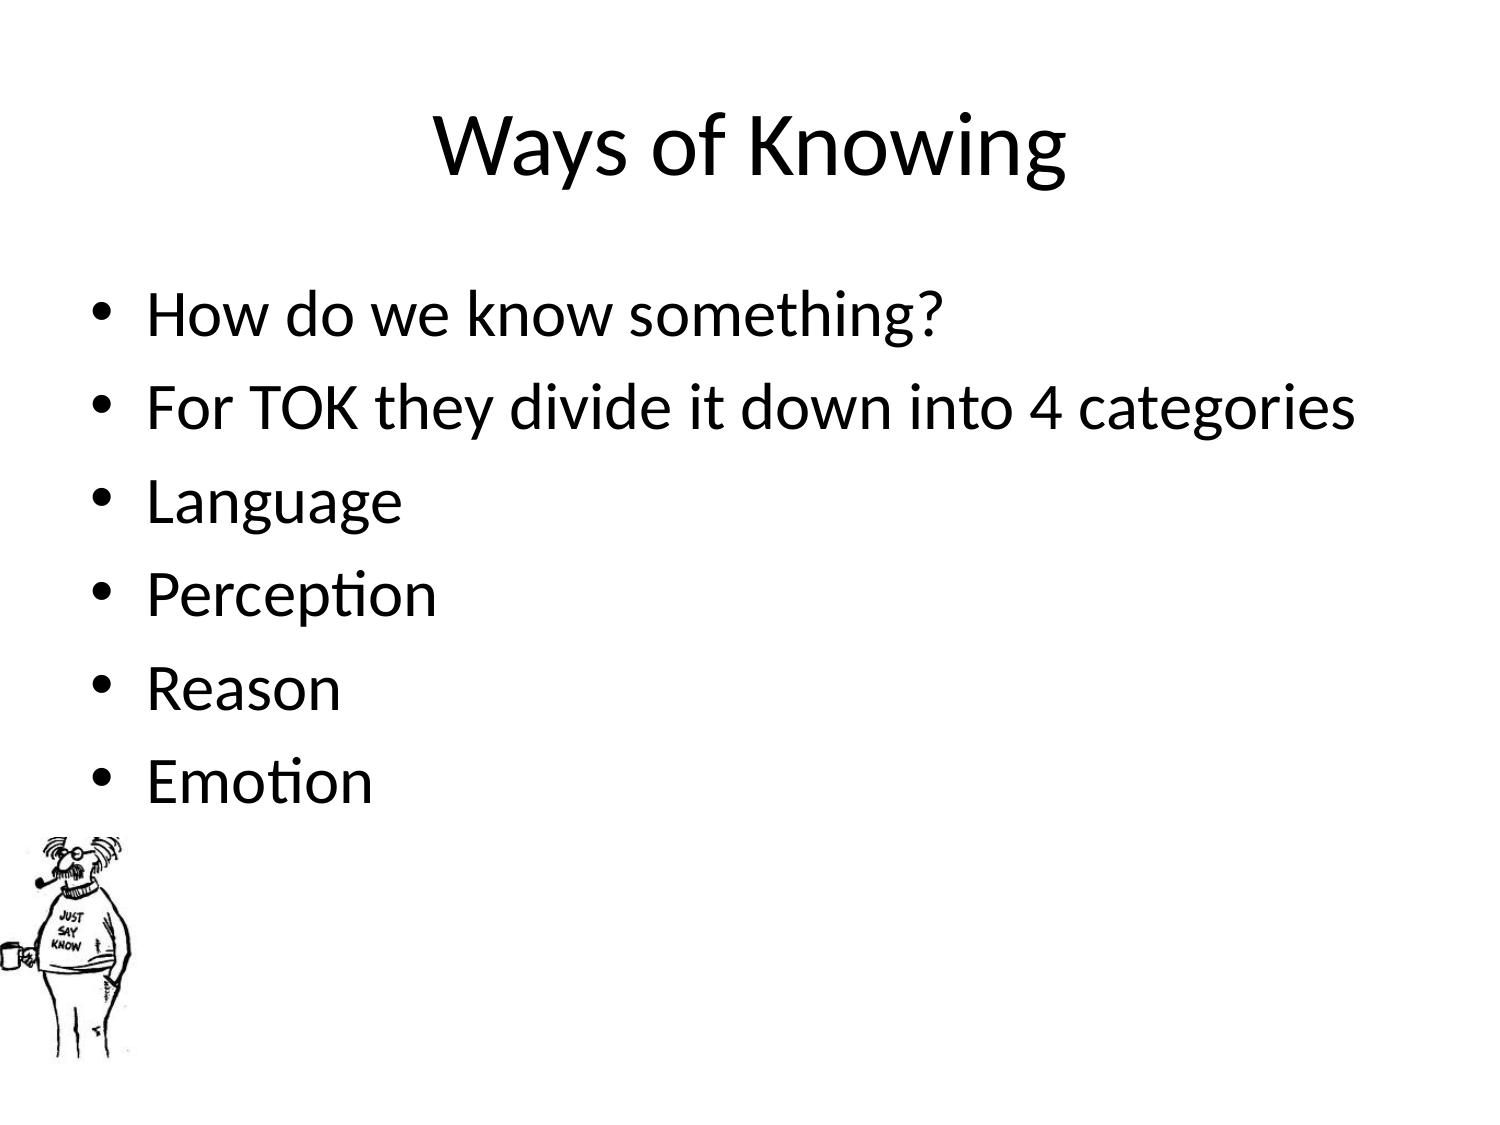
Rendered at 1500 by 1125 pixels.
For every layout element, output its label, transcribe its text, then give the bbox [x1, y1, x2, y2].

title Ways of Knowing [75, 45, 1425, 233]
list How do we know something? For TOK they divide it down into 4 categories Language Perception Reason Emotion [75, 262, 1425, 1005]
picture [0, 837, 171, 1125]
